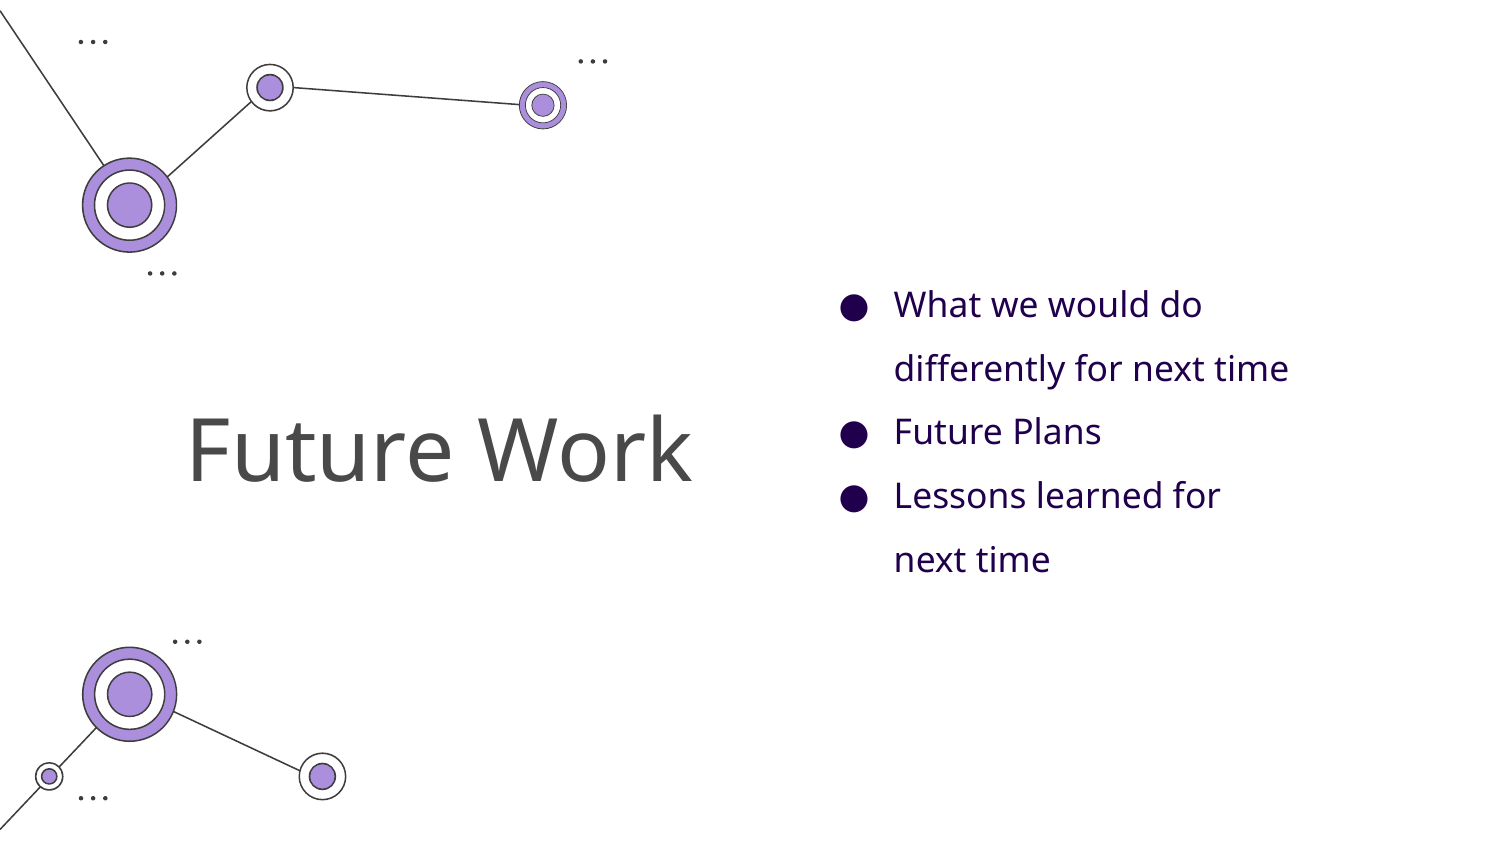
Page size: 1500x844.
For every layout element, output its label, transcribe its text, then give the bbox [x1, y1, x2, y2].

list What we would do differently for next time Future Plans Lessons learned for next time [803, 134, 1312, 706]
title Future Work [146, 334, 732, 558]
